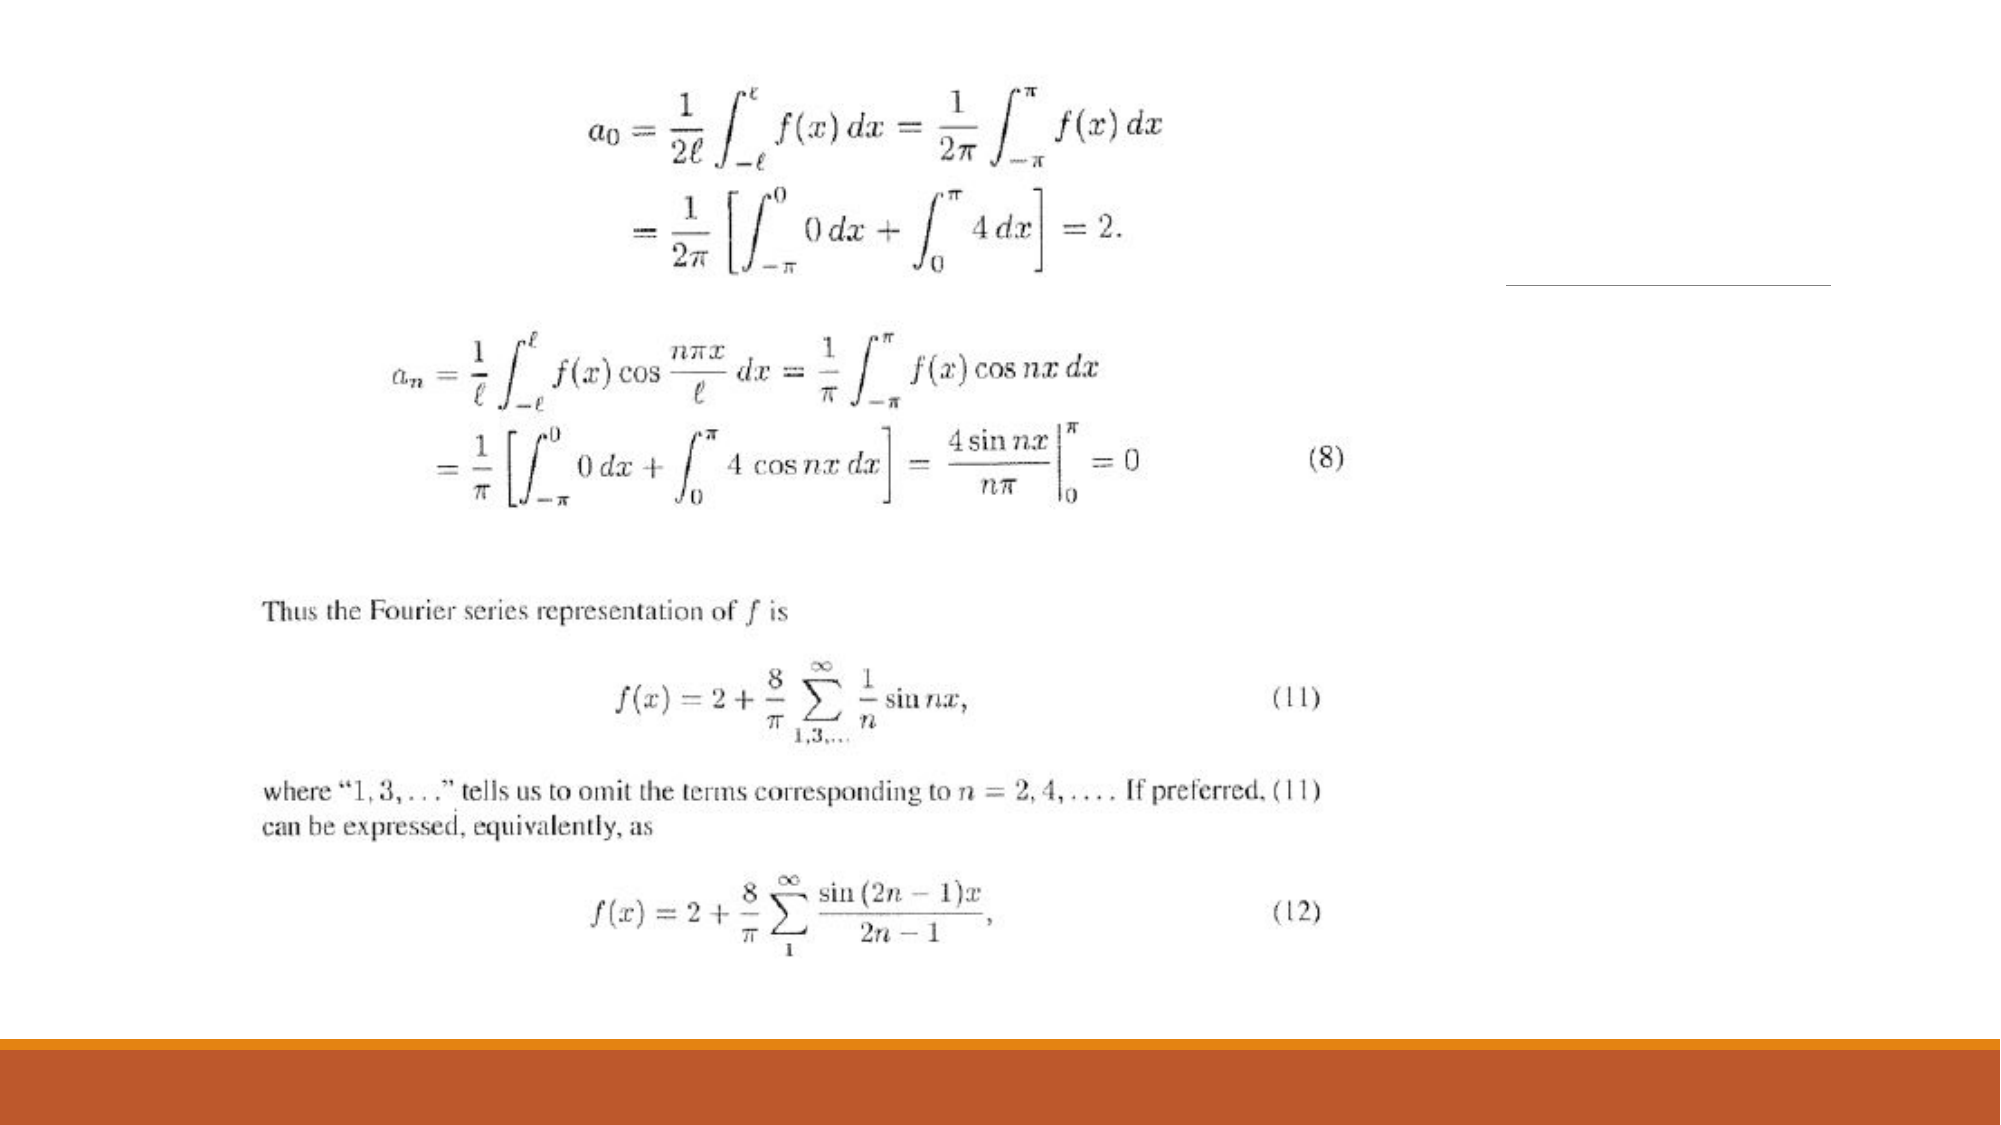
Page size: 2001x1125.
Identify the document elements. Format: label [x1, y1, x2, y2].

list [179, 46, 1506, 963]
